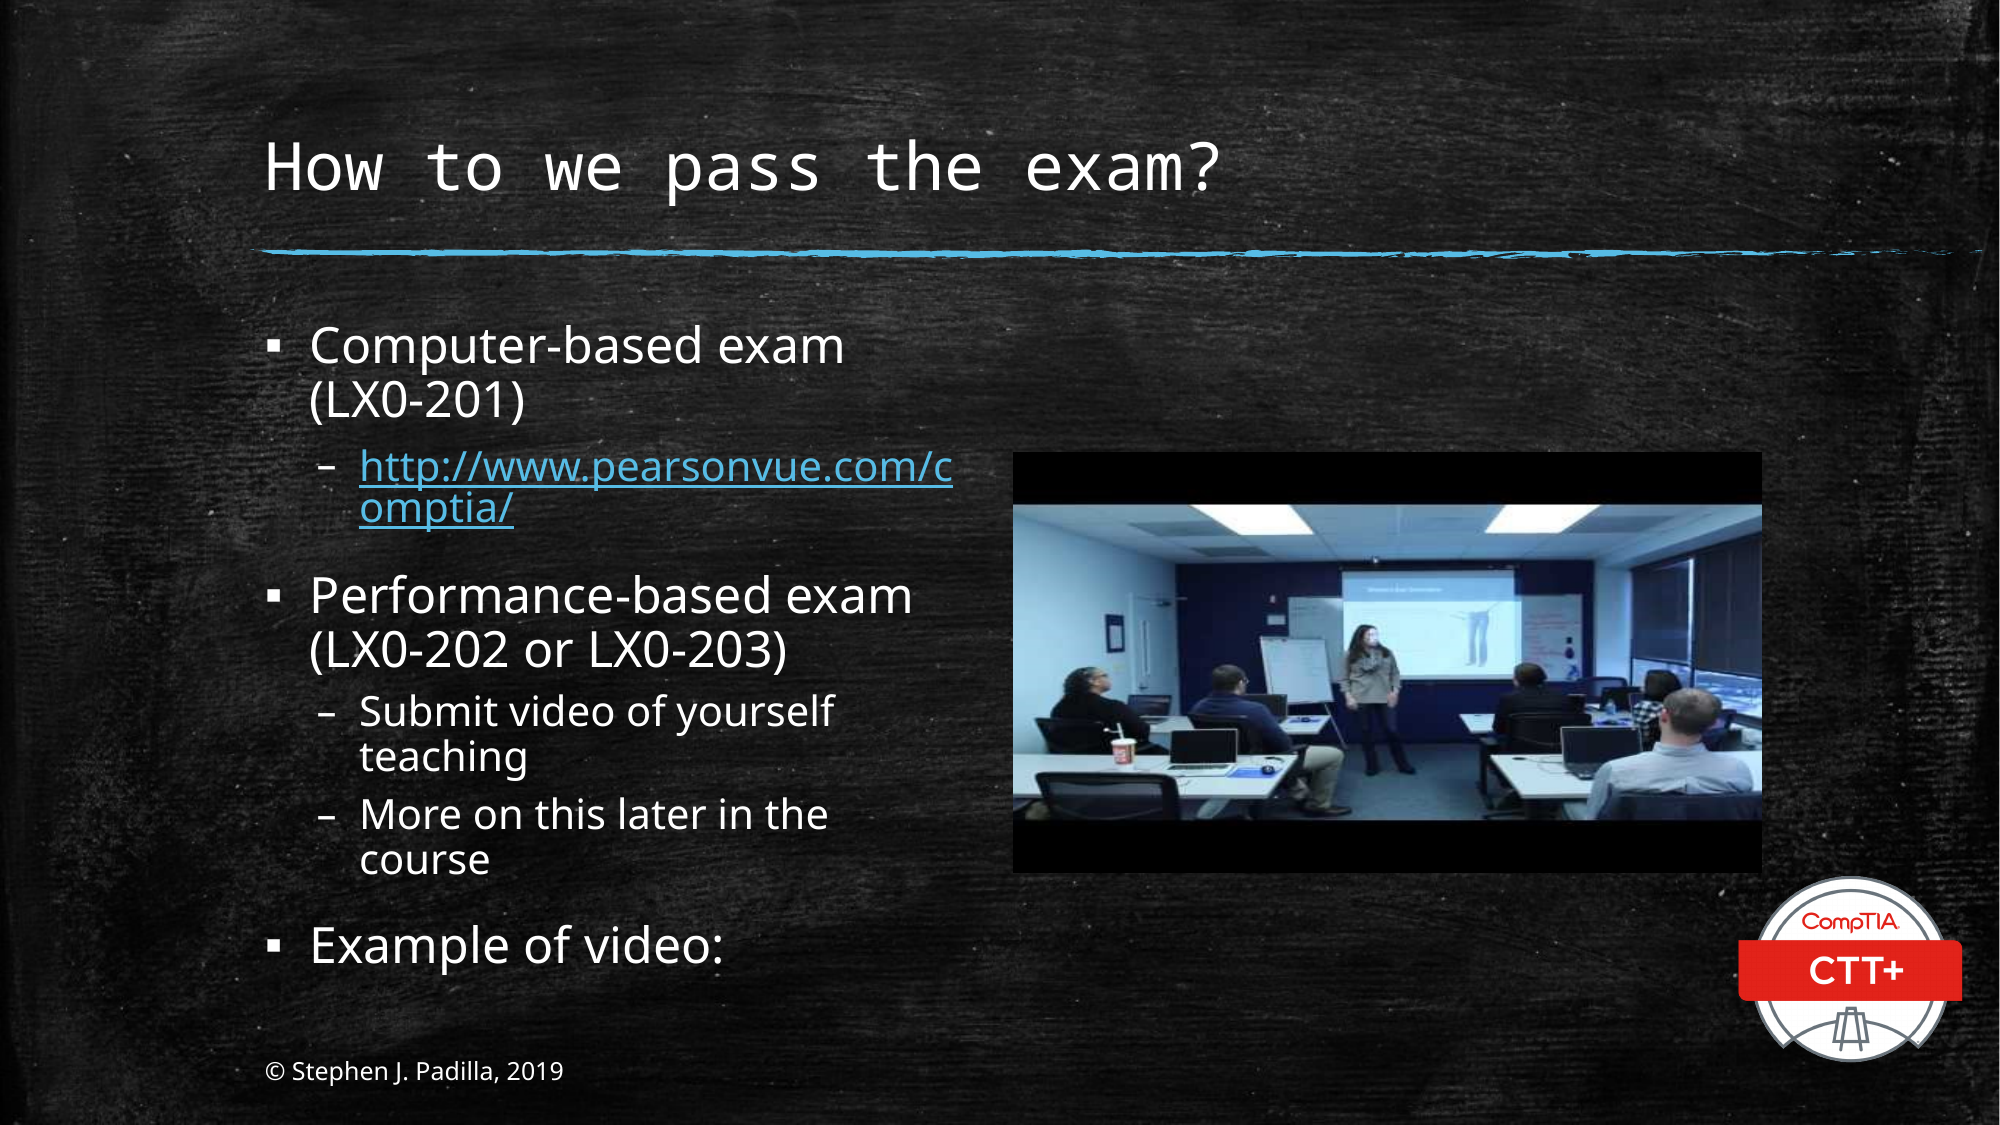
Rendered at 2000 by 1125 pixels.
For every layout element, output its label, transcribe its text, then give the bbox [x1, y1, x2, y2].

title How to we pass the exam? [249, 45, 1750, 213]
list Computer-based exam (LX0-201) http://www.pearsonvue.com/comptia/ Performance-based exam (LX0-202 or LX0-203) Submit video of yourself teaching More on this later in the course Example of video: [249, 312, 975, 1013]
picture [1699, 824, 2000, 1125]
footer © Stephen J. Padilla, 2019 [249, 1050, 1288, 1096]
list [1012, 451, 1763, 874]
